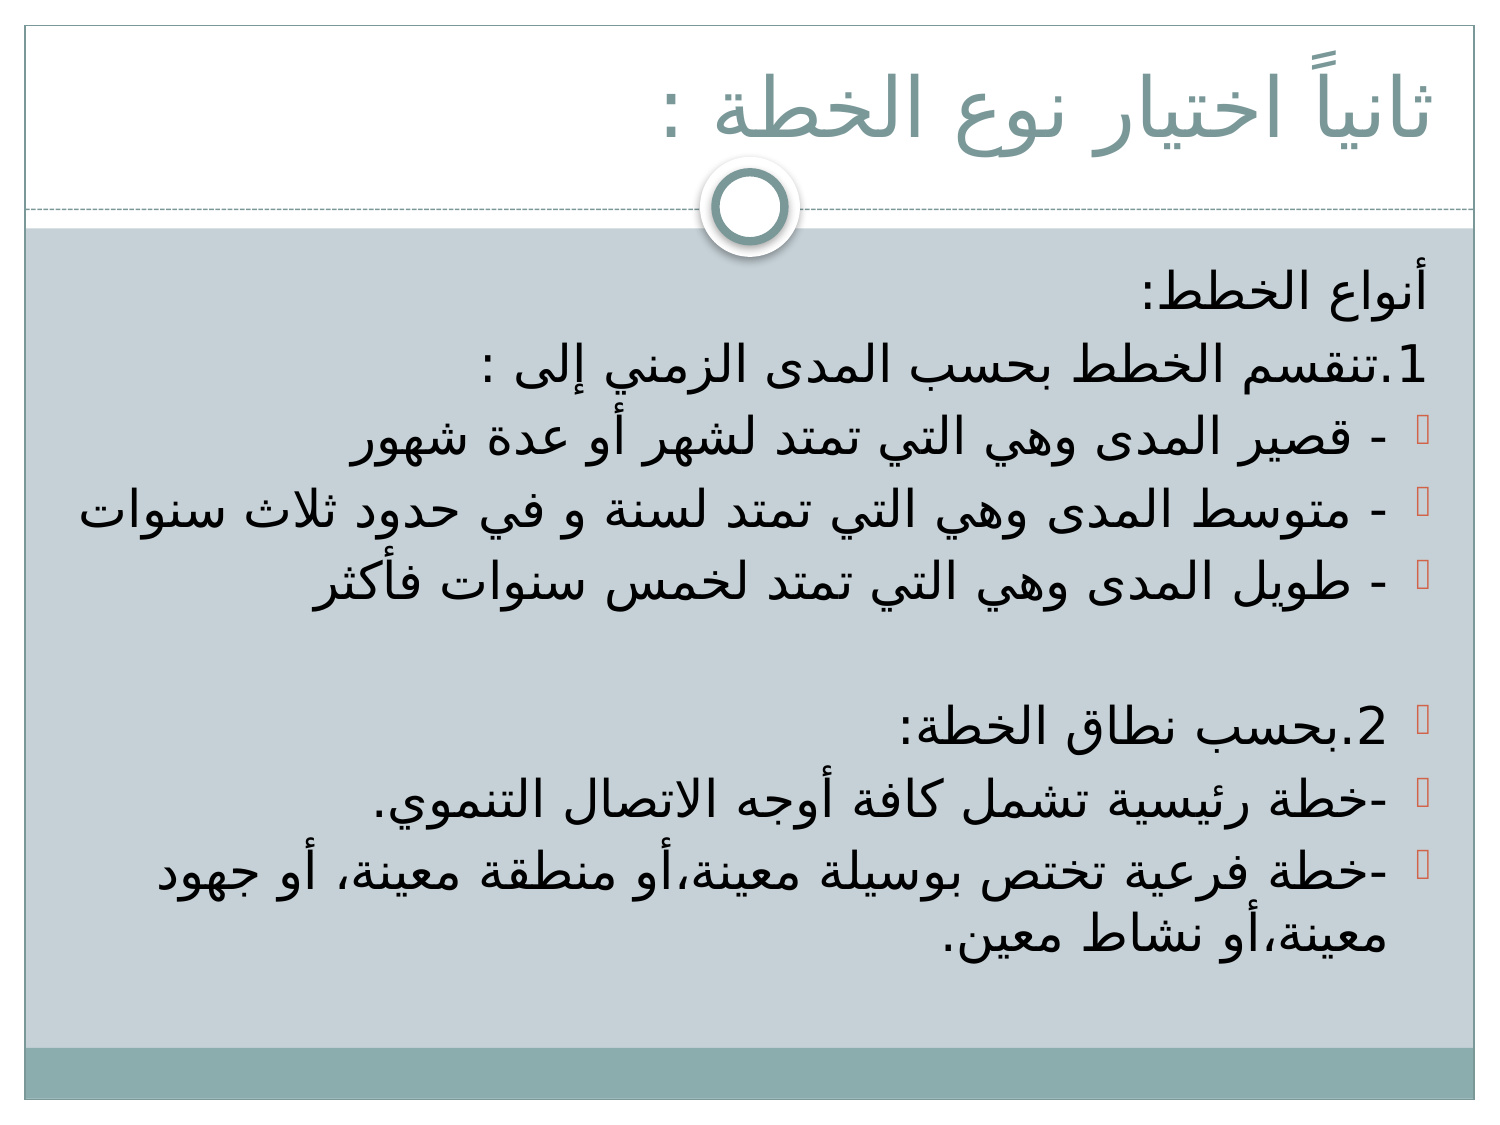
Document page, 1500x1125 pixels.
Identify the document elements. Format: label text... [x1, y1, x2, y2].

title ثانياً اختيار نوع الخطة : [49, 37, 1450, 162]
list أنواع الخطط: 1.تنقسم الخطط بحسب المدى الزمني إلى : - قصير المدى وهي التي تمتد لشهر أو عدة شهور - متوسط المدى وهي التي تمتد لسنة و في حدود ثلاث سنوات - طويل المدى وهي التي تمتد لخمس سنوات فأكثر 2.بحسب نطاق الخطة: -خطة رئيسية تشمل كافة أوجه الاتصال التنموي. -خطة فرعية تختص بوسيلة معينة،أو منطقة معينة، أو جهود معينة،أو نشاط معين. [49, 250, 1445, 1001]
